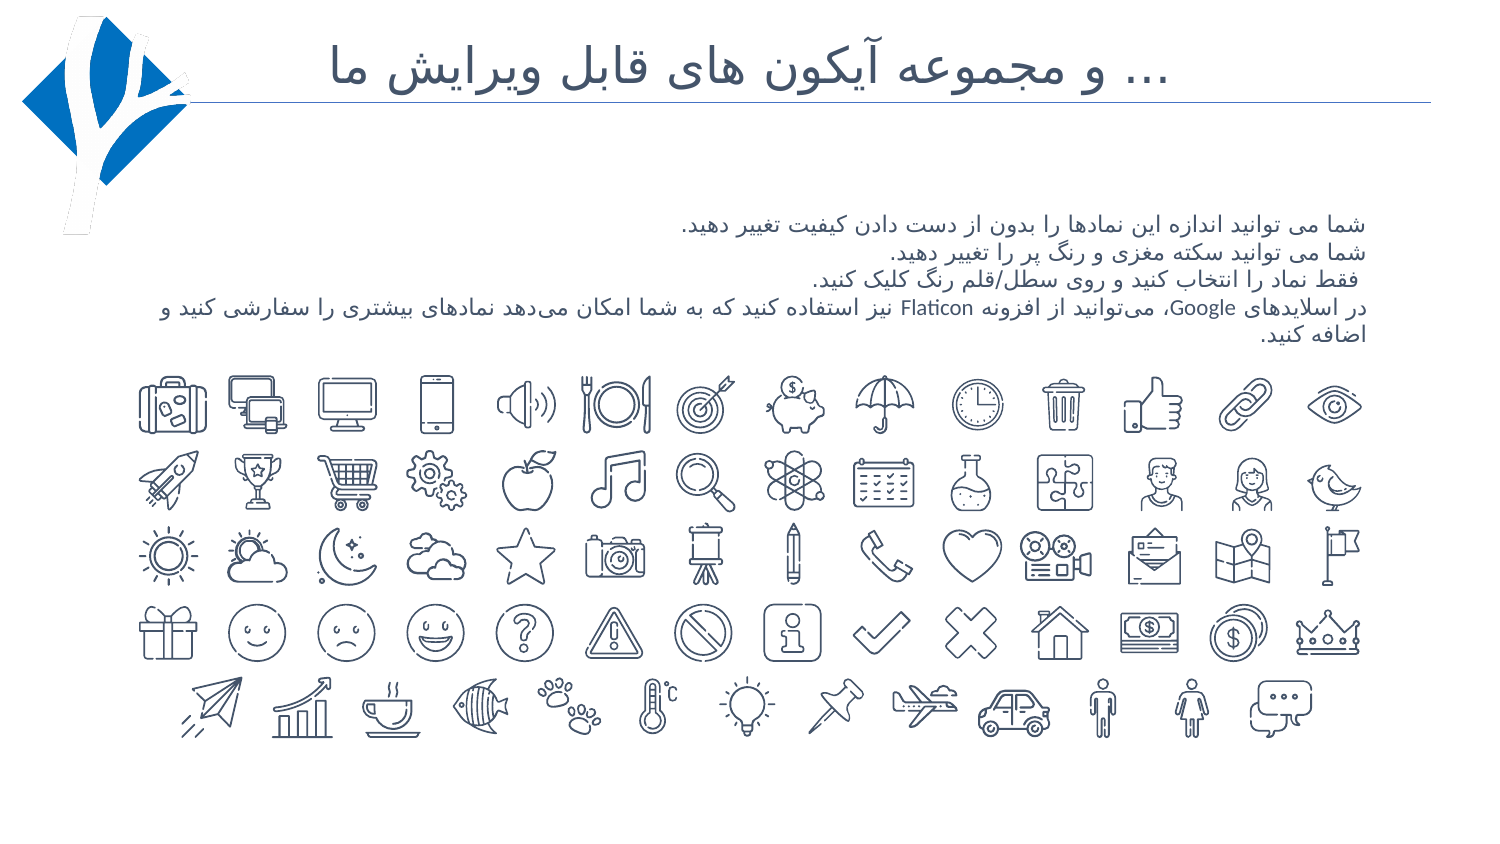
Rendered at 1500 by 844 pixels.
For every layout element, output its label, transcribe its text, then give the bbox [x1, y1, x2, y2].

text_box [860, 529, 914, 583]
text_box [946, 454, 993, 512]
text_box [1232, 457, 1273, 512]
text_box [138, 526, 199, 586]
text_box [1018, 531, 1092, 581]
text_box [1120, 612, 1179, 654]
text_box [1307, 385, 1362, 424]
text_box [452, 678, 509, 735]
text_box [590, 450, 646, 509]
text_box [855, 375, 915, 435]
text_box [951, 378, 1004, 431]
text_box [942, 529, 1003, 583]
text_box شما می توانید اندازه این نمادها را بدون از دست دادن کیفیت تغییر دهید. شما می توانید سکته مغزی و رنگ پر را تغییر دهید. فقط نماد را انتخاب کنید و روی سطل/قلم رنگ کلیک کنید. در اسلایدهای Google، می‌توانید از افزونه Flaticon نیز استفاده کنید که به شما امکان می‌دهد نمادهای بیشتری را سفارشی کنید و اضافه کنید. [117, 194, 1383, 320]
picture [63, 16, 191, 235]
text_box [688, 522, 724, 586]
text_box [138, 375, 207, 435]
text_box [271, 676, 334, 739]
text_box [944, 606, 997, 660]
text_box [228, 375, 288, 435]
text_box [317, 527, 378, 586]
text_box [1031, 605, 1090, 660]
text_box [317, 455, 379, 512]
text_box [1123, 376, 1183, 433]
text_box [1295, 609, 1361, 656]
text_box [317, 377, 377, 432]
text_box [406, 532, 467, 581]
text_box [763, 450, 827, 511]
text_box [1089, 678, 1117, 739]
text_box [808, 678, 864, 735]
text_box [317, 603, 376, 663]
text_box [234, 453, 282, 510]
text_box [786, 522, 801, 585]
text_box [584, 606, 644, 659]
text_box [537, 677, 602, 735]
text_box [673, 452, 737, 513]
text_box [496, 380, 557, 429]
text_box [719, 675, 776, 737]
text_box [495, 527, 557, 585]
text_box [501, 450, 557, 512]
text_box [853, 457, 915, 508]
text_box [1249, 680, 1313, 738]
text_box [1322, 526, 1360, 586]
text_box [585, 534, 646, 578]
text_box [181, 676, 243, 738]
text_box [139, 605, 198, 660]
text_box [1042, 378, 1086, 431]
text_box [581, 375, 651, 434]
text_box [362, 681, 421, 738]
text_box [227, 603, 287, 663]
text_box [1036, 454, 1094, 511]
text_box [639, 678, 678, 735]
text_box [674, 603, 733, 662]
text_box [227, 529, 288, 583]
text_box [419, 375, 455, 435]
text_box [1140, 457, 1183, 512]
title ... و مجموعه آیکون های قابل ویرایش ما [117, 18, 1383, 98]
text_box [852, 611, 911, 655]
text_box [495, 603, 554, 663]
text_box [406, 603, 465, 663]
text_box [1209, 603, 1271, 663]
text_box [676, 375, 736, 434]
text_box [1307, 464, 1362, 512]
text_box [765, 375, 825, 434]
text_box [1128, 527, 1182, 585]
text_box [892, 684, 958, 728]
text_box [977, 689, 1051, 738]
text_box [1215, 528, 1271, 584]
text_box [406, 450, 468, 511]
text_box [137, 450, 199, 511]
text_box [1217, 377, 1274, 432]
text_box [763, 603, 822, 662]
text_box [1174, 678, 1210, 739]
